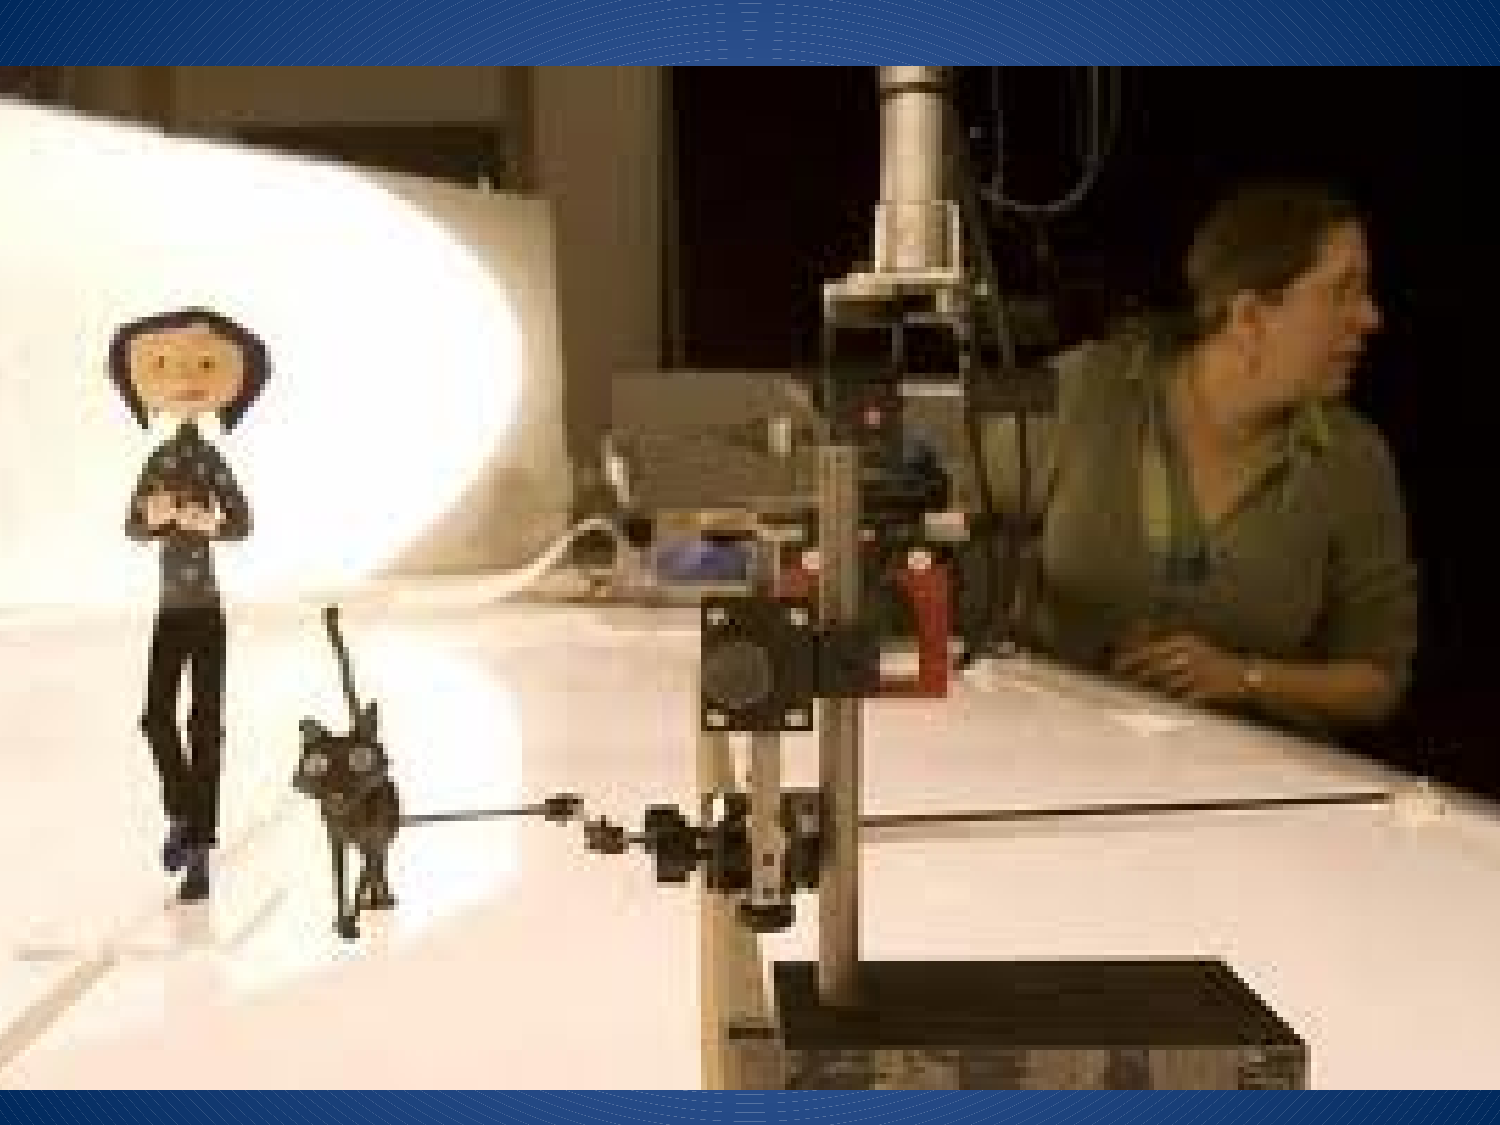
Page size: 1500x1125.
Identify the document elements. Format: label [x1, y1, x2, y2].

list [0, 66, 1500, 1090]
